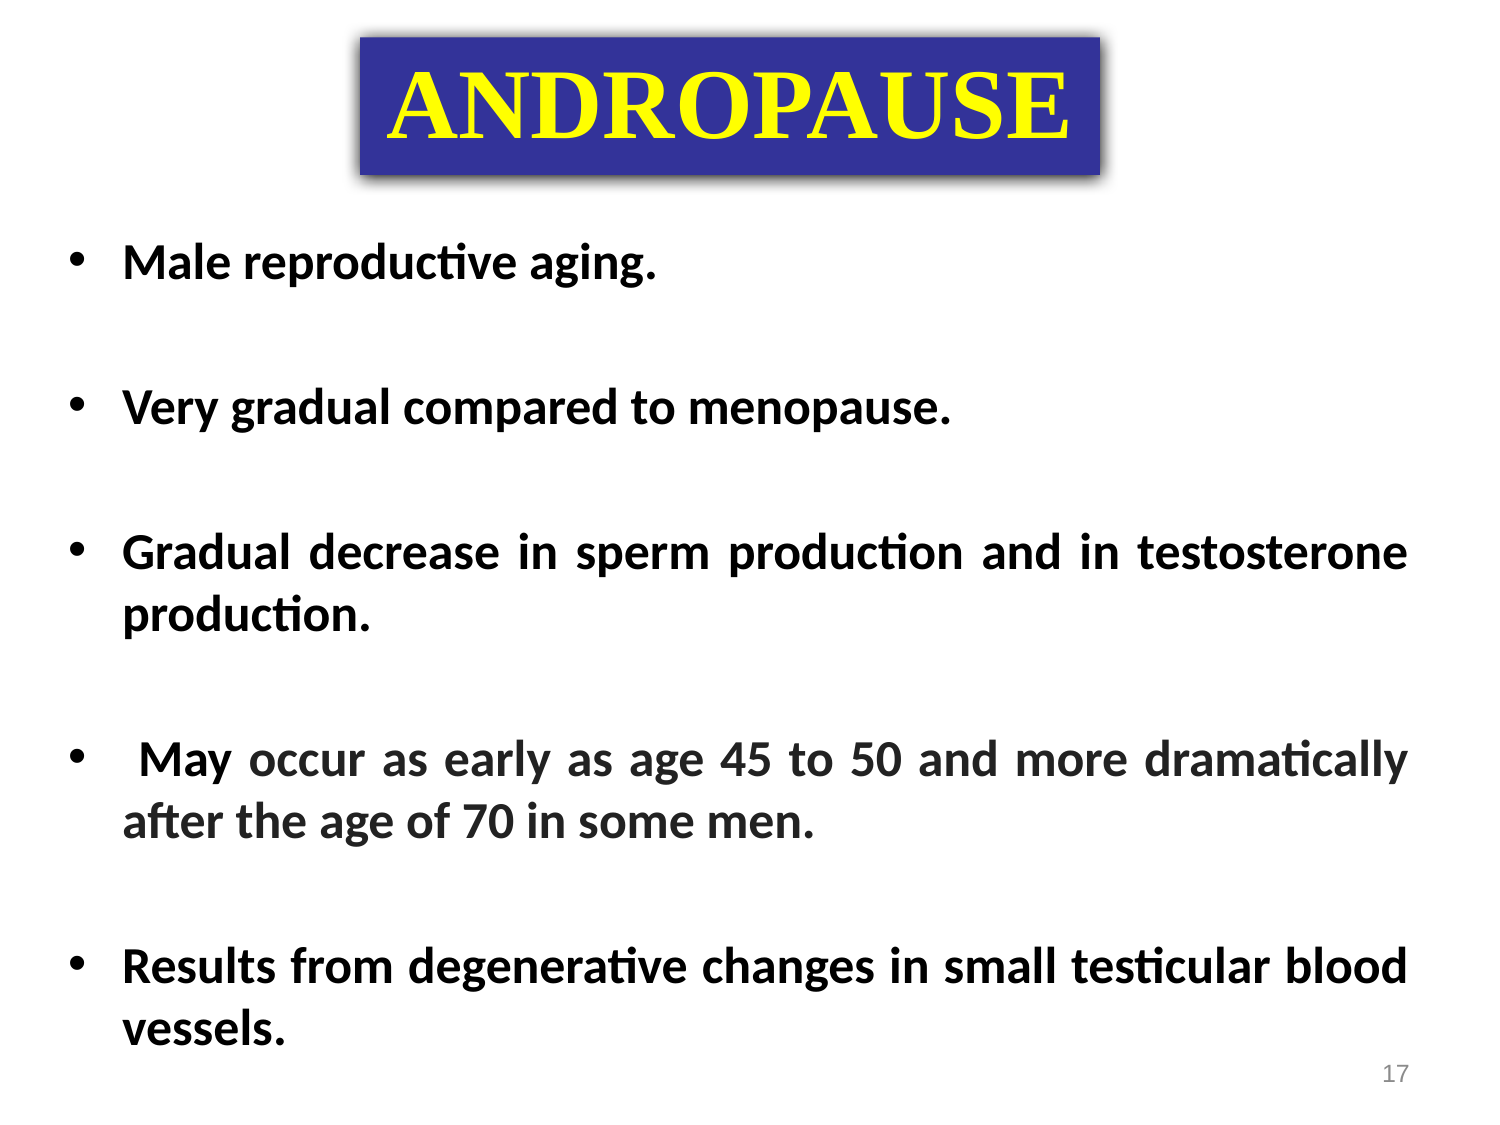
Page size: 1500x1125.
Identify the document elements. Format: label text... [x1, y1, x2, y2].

list Male reproductive aging. Very gradual compared to menopause. Gradual decrease in sperm production and in testosterone production. May occur as early as age 45 to 50 and more dramatically after the age of 70 in some men. Results from degenerative changes in small testicular blood vessels. [53, 219, 1425, 1071]
slide_number 17 [1074, 1042, 1425, 1103]
text_box ANDROPAUSE [360, 37, 1100, 175]
